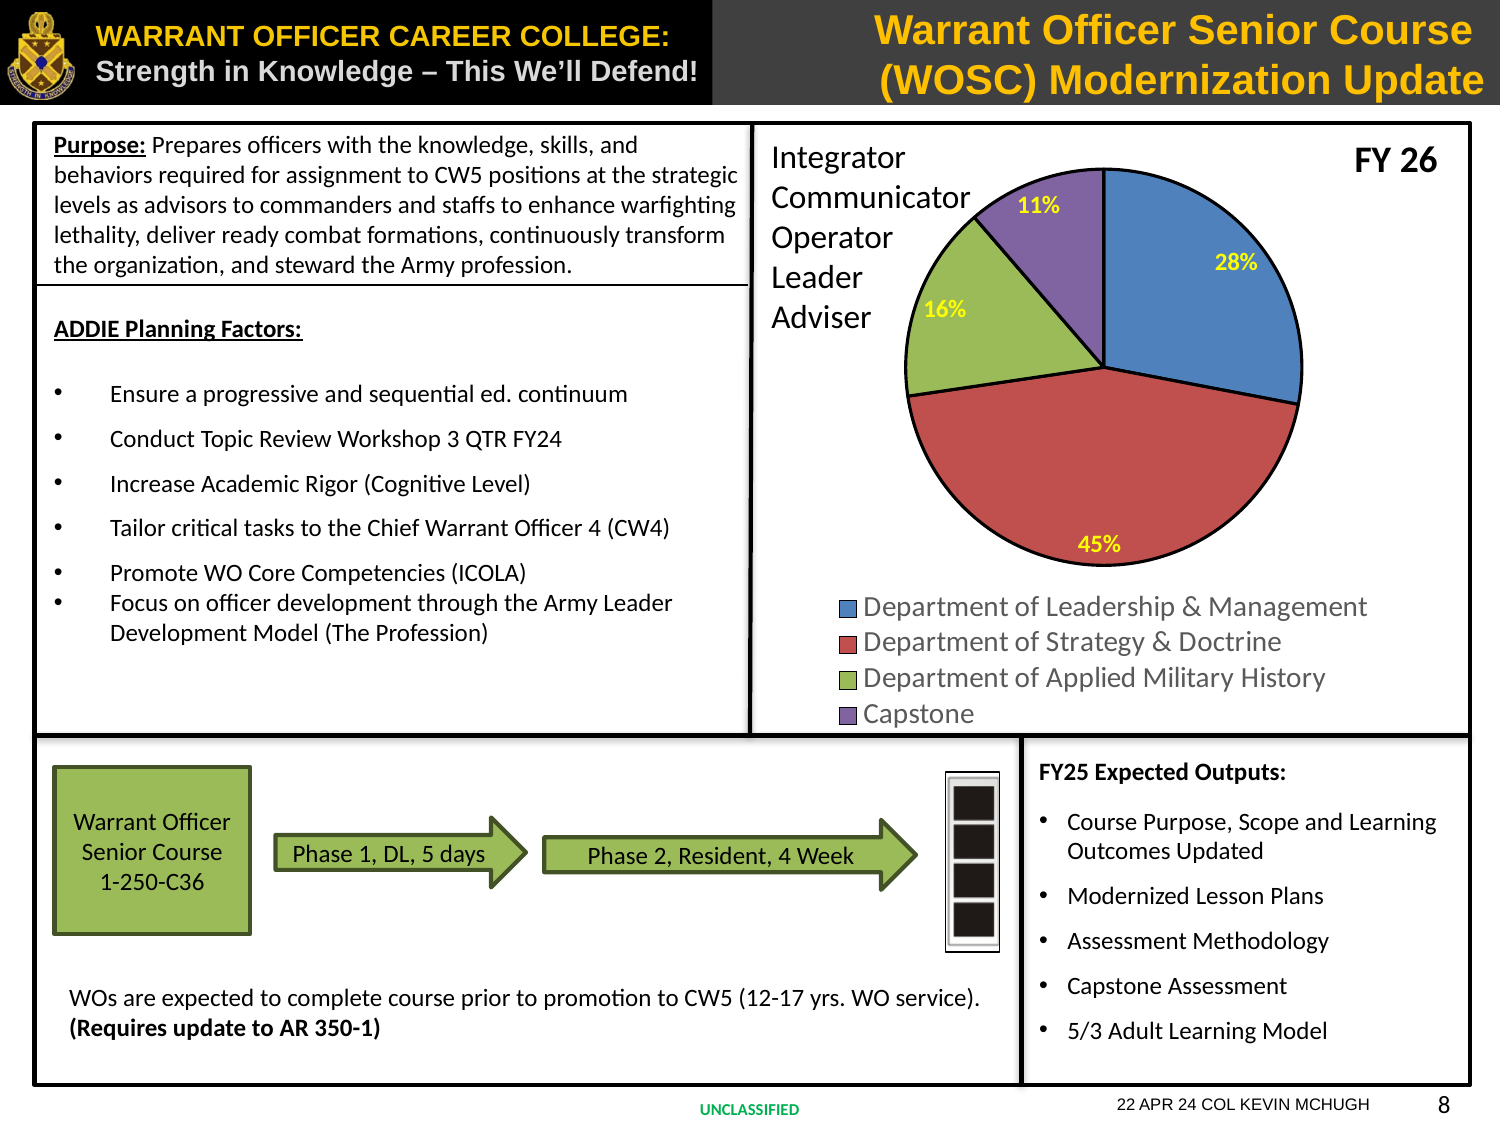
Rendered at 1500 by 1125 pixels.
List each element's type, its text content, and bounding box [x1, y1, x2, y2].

picture [945, 772, 999, 952]
text_box 22 APR 24 col kevin mchugh [1116, 1083, 1500, 1114]
text_box [32, 121, 1472, 733]
chart [741, 129, 1466, 738]
picture [7, 12, 75, 100]
text_box [1028, 744, 1472, 1087]
text_box WOs are expected to complete course prior to promotion to CW5 (12-17 yrs. WO service). (Requires update to AR 350-1) [54, 973, 1017, 1079]
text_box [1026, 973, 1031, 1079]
text_box Phase 1, DL, 5 days [273, 815, 529, 890]
text_box 8 [1115, 1080, 1466, 1125]
text_box [32, 743, 1015, 1087]
text_box Warrant Officer Senior Course 1-250-C36 [52, 765, 252, 936]
text_box Warrant Officer Senior Course (WOSC) Modernization Update [712, 0, 1500, 106]
text_box Phase 2, Resident, 4 Week [542, 817, 919, 892]
